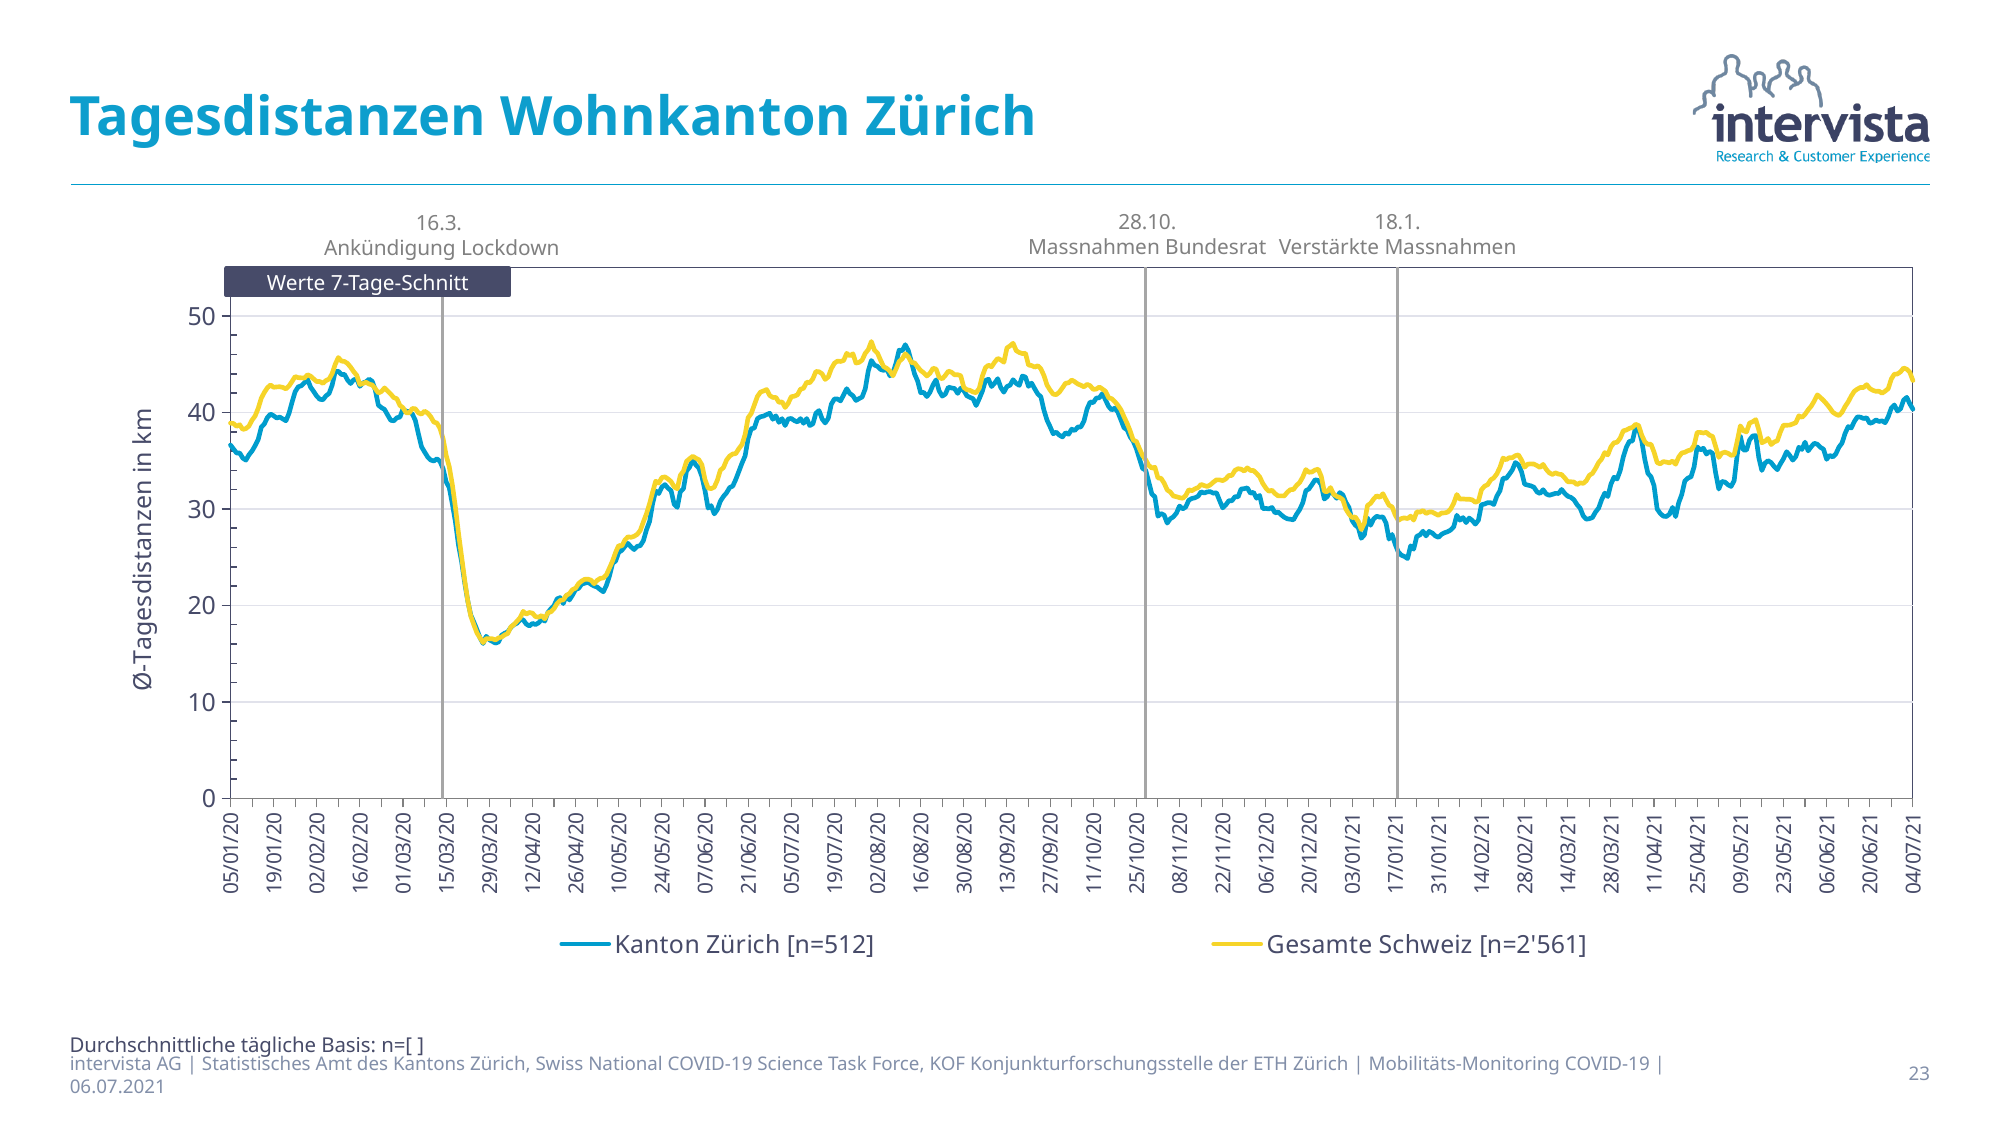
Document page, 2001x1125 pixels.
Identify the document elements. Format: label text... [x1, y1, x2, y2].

slide_number 23 [1629, 1035, 1945, 1114]
text_box Durchschnittliche tägliche Basis: n=[ ] [54, 968, 1927, 1065]
text_box 16.3. Ankündigung Lockdown [366, 202, 517, 236]
chart [72, 239, 1928, 972]
title Tagesdistanzen Wohnkanton Zürich [54, 43, 1630, 185]
text_box 18.1. Verstärkte Massnahmen [1322, 201, 1473, 236]
footer intervista AG | Statistisches Amt des Kantons Zürich, Swiss National COVID-19 Science Task Force, KOF Konjunkturforschungsstelle der ETH Zürich | Mobilitäts-Monitoring COVID-19 | 06.07.2021 [54, 1065, 1629, 1114]
text_box 28.10. Massnahmen Bundesrat [1072, 201, 1223, 236]
